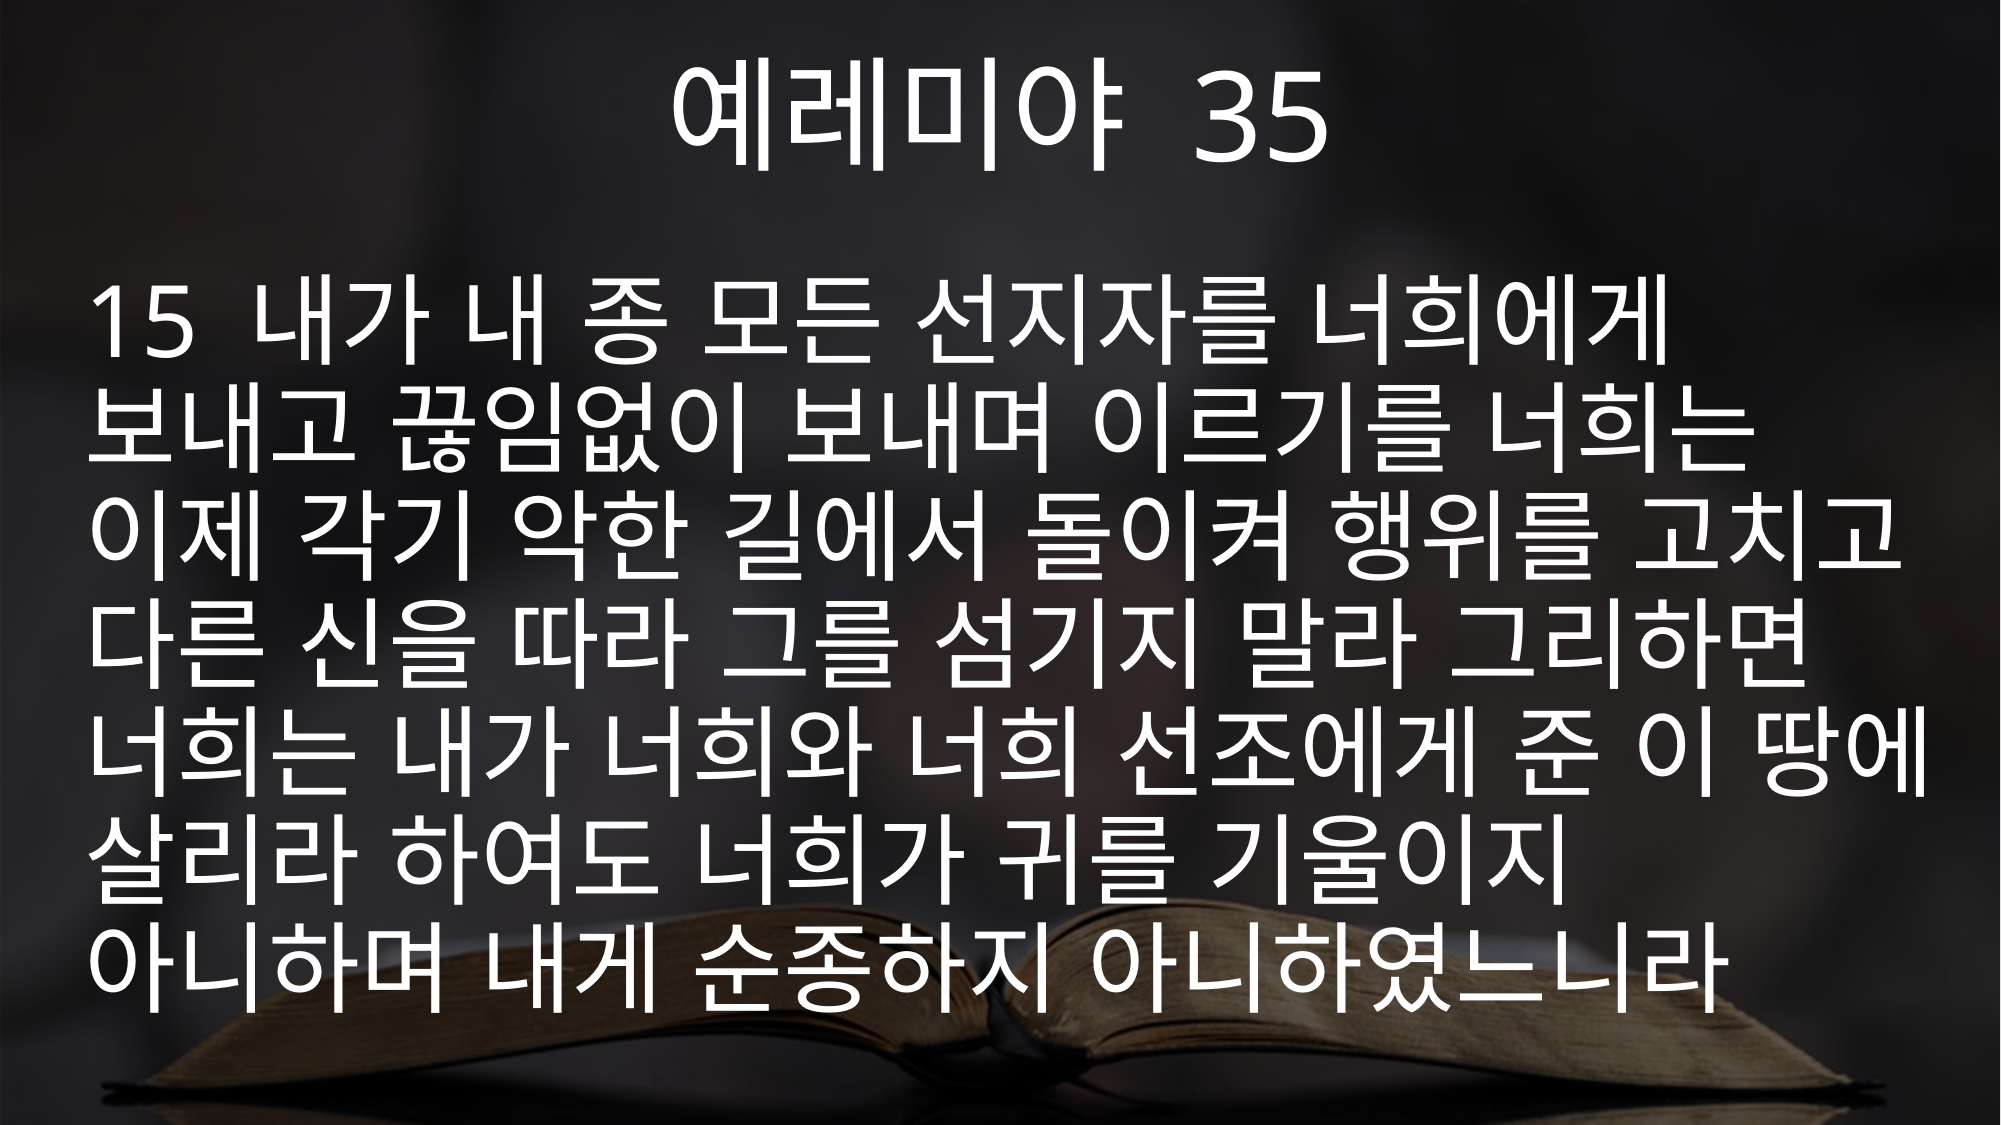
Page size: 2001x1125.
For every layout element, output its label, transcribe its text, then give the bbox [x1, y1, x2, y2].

picture [0, 0, 2001, 1125]
list 15 내가 내 종 모든 선지자를 너희에게 보내고 끊임없이 보내며 이르기를 너희는 이제 각기 악한 길에서 돌이켜 행위를 고치고 다른 신을 따라 그를 섬기지 말라 그리하면 너희는 내가 너희와 너희 선조에게 준 이 땅에 살리라 하여도 너희가 귀를 기울이지 아니하며 내게 순종하지 아니하였느니라 [69, 263, 1953, 423]
footer 예레미야 35 [0, 32, 2000, 192]
